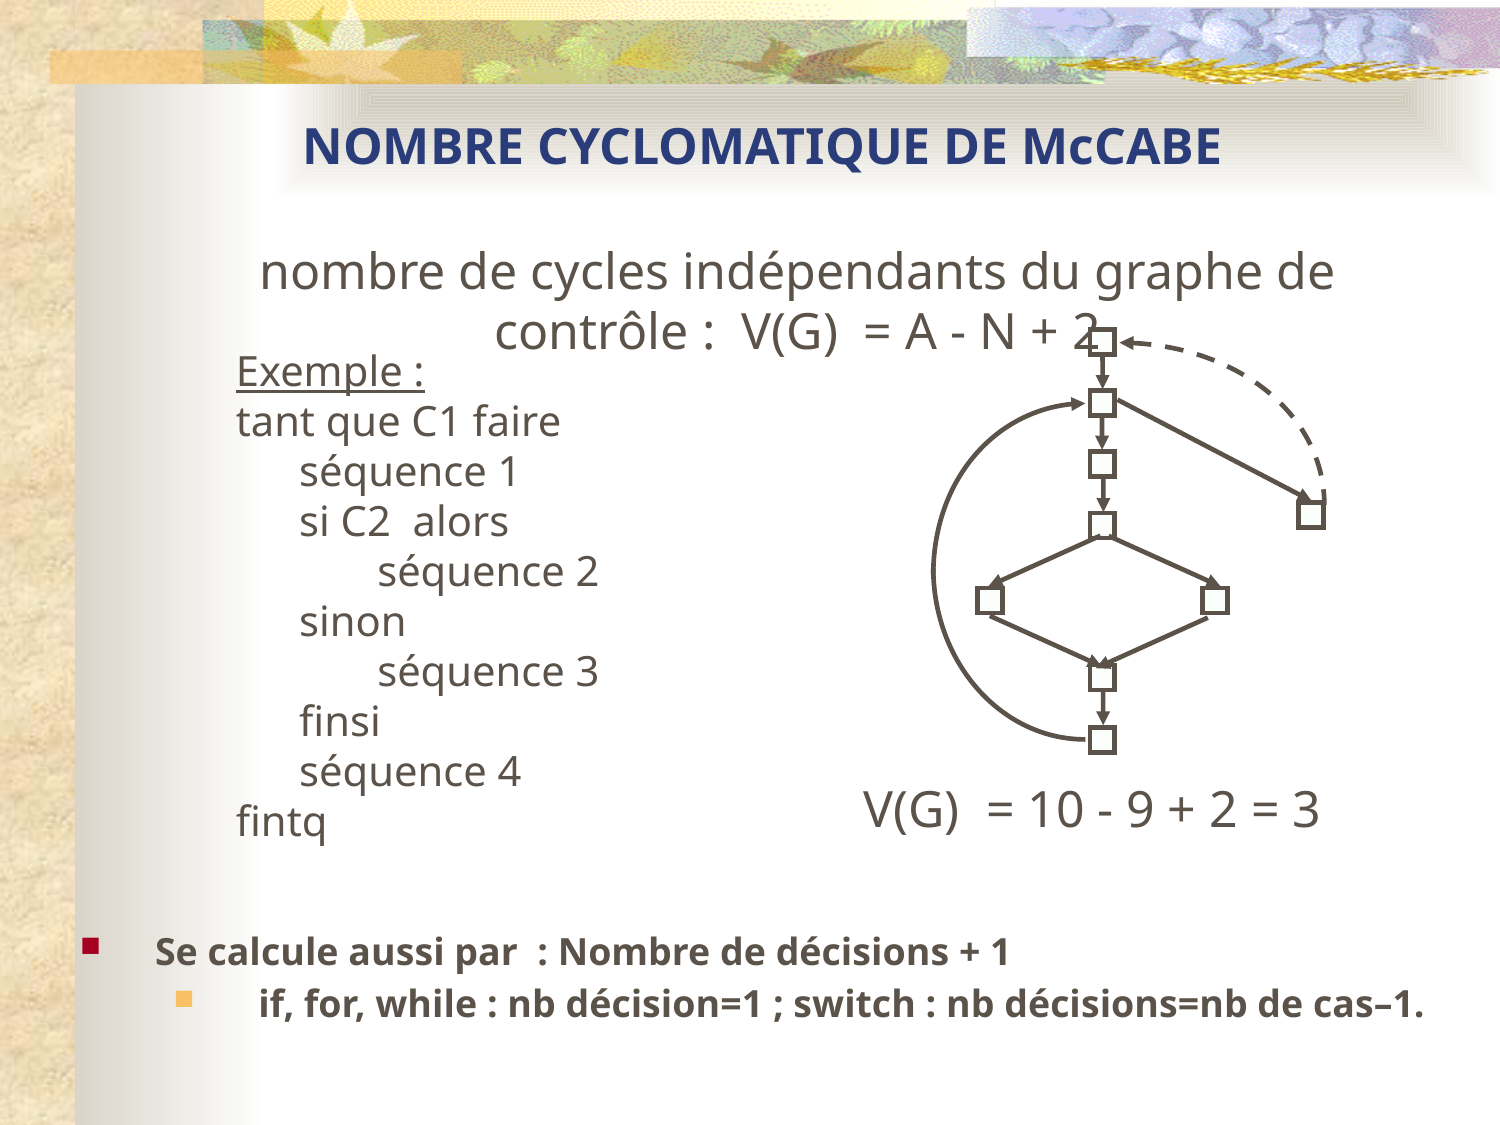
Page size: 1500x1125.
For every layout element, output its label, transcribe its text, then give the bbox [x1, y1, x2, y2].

title NOMBRE CYCLOMATIQUE DE McCABE [124, 38, 1401, 183]
text_box V(G) = 10 - 9 + 2 = 3 [848, 769, 1336, 845]
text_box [933, 329, 1325, 753]
text_box nombre de cycles indépendants du graphe de contrôle : V(G) = A - N + 2 [196, 232, 1400, 367]
list Se calcule aussi par : Nombre de décisions + 1 if, for, while : nb décision=1 ; switch : nb décisions=nb de cas–1. [64, 920, 1461, 1063]
picture [0, 0, 1500, 1125]
text_box Exemple : tant que C1 faire séquence 1 si C2 alors séquence 2 sinon séquence 3 finsi séquence 4 fintq [221, 337, 615, 853]
